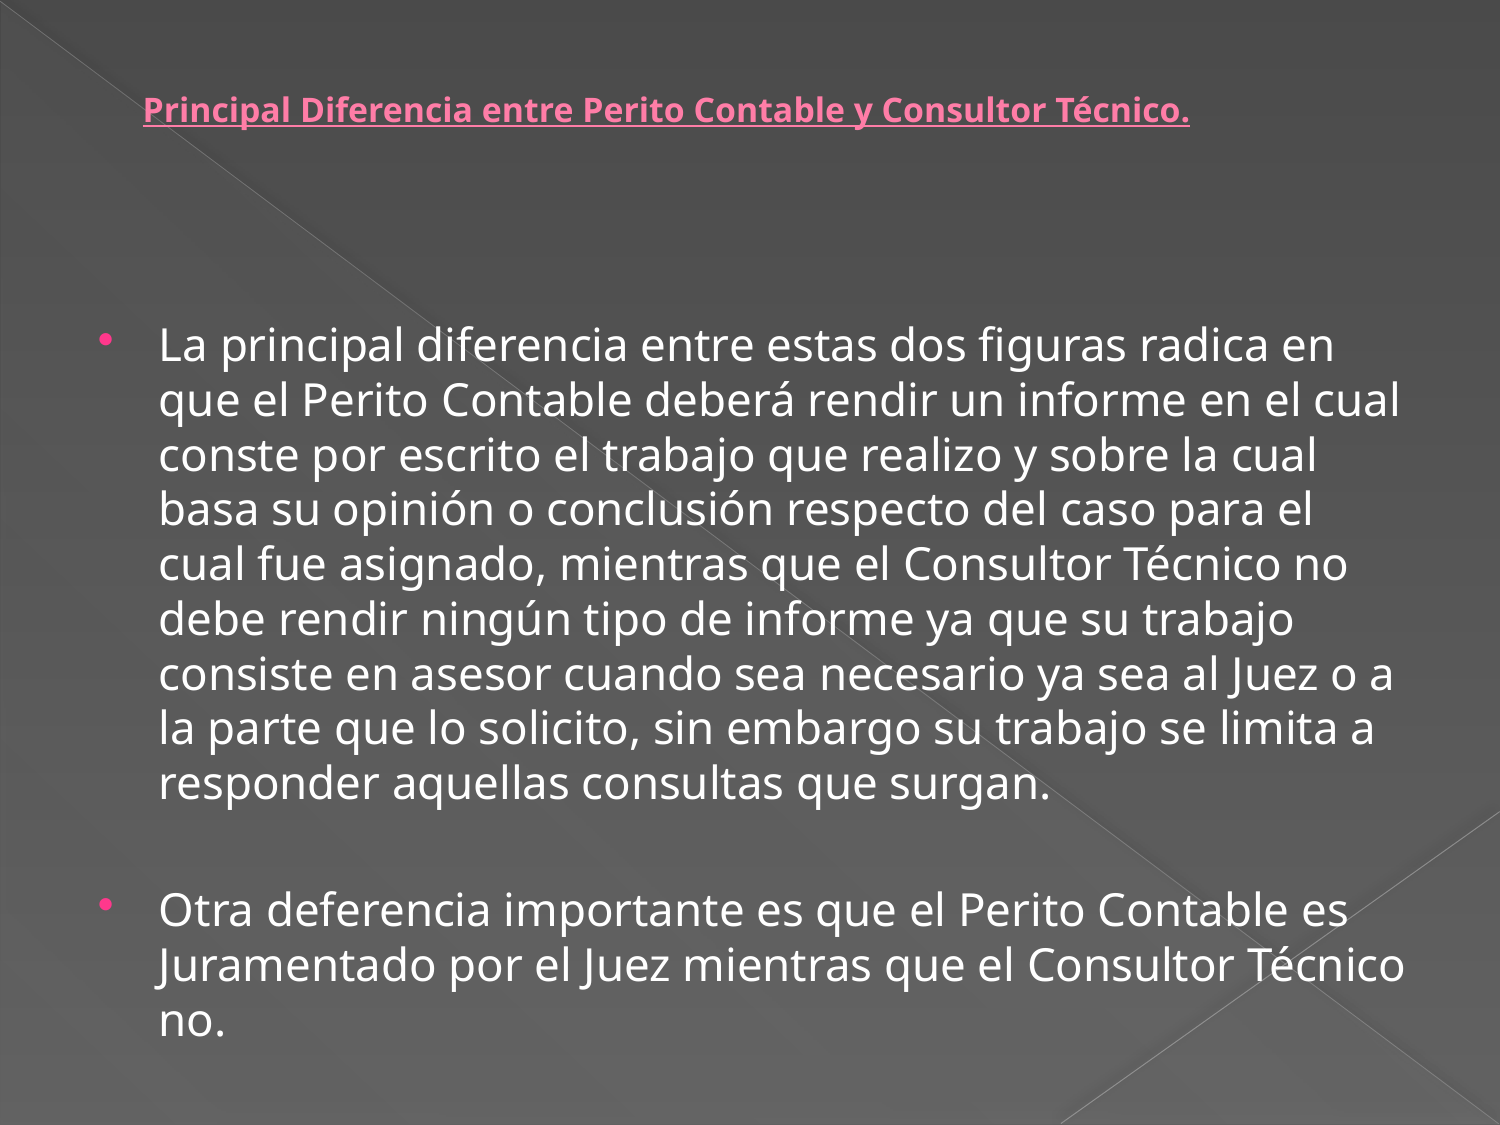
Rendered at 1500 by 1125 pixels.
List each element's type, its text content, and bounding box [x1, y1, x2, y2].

list La principal diferencia entre estas dos figuras radica en que el Perito Contable deberá rendir un informe en el cual conste por escrito el trabajo que realizo y sobre la cual basa su opinión o conclusión respecto del caso para el cual fue asignado, mientras que el Consultor Técnico no debe rendir ningún tipo de informe ya que su trabajo consiste en asesor cuando sea necesario ya sea al Juez o a la parte que lo solicito, sin embargo su trabajo se limita a responder aquellas consultas que surgan. Otra deferencia importante es que el Perito Contable es Juramentado por el Juez mientras que el Consultor Técnico no. [75, 308, 1425, 1059]
title Principal Diferencia entre Perito Contable y Consultor Técnico. [75, 45, 1425, 200]
